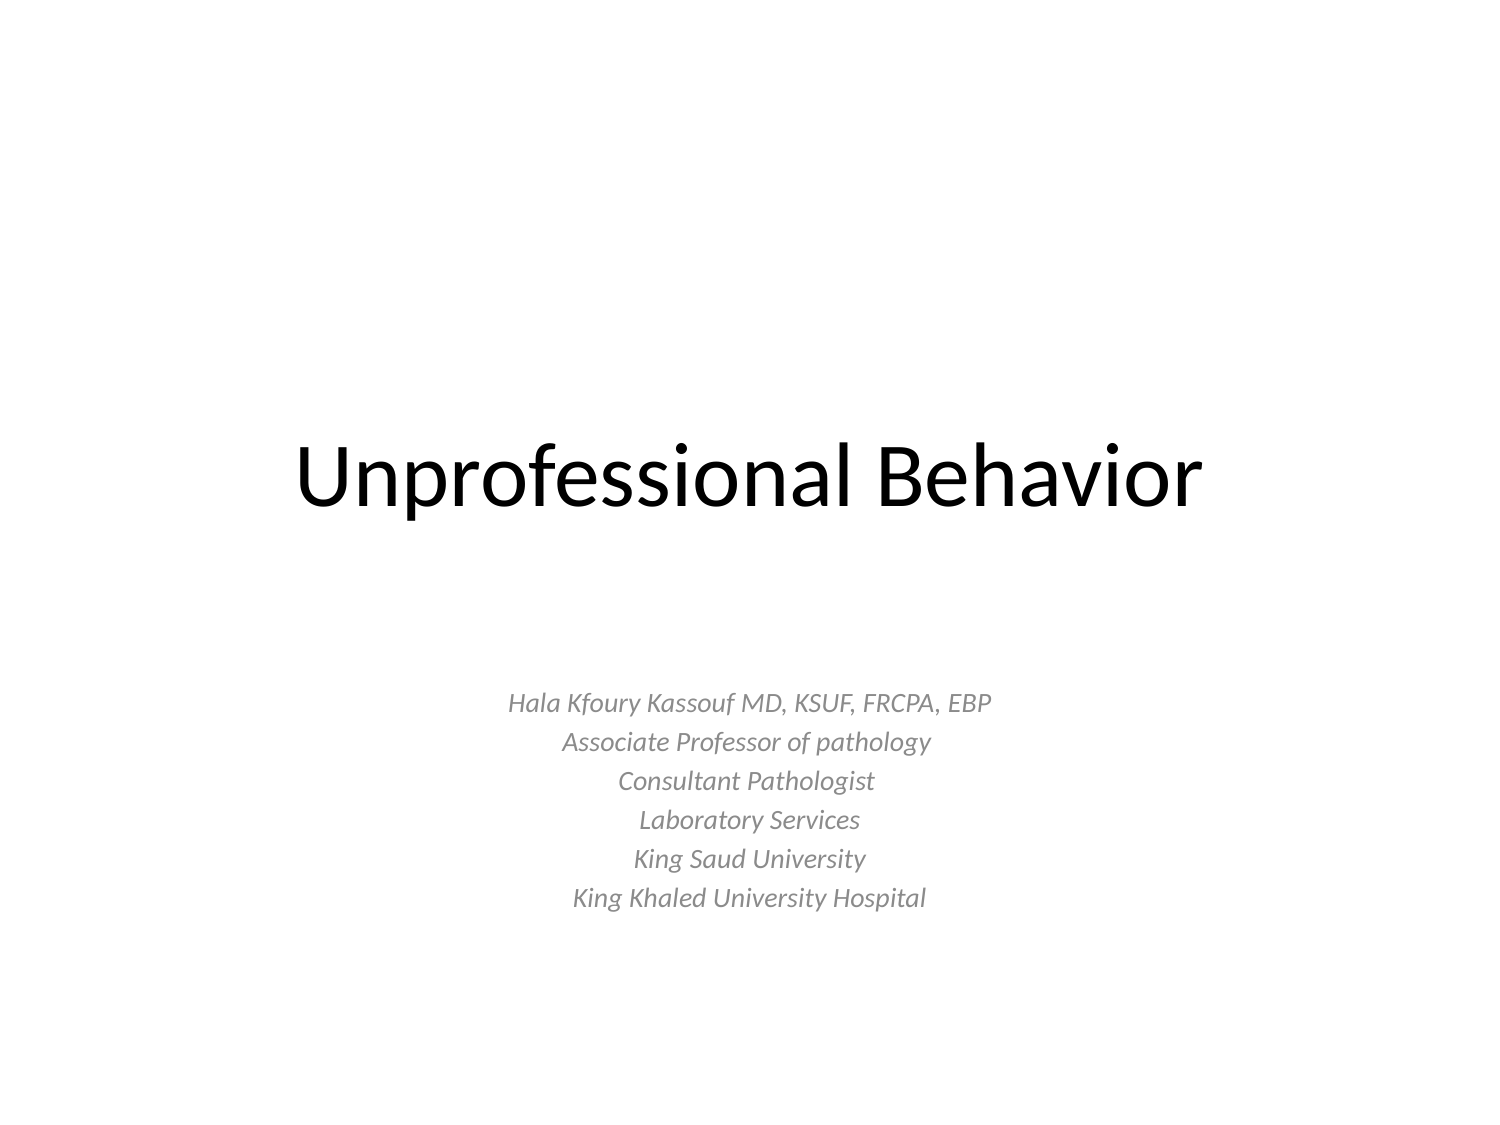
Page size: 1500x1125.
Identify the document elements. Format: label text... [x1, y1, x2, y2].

subtitle Hala Kfoury Kassouf MD, KSUF, FRCPA, EBP Associate Professor of pathology Consultant Pathologist Laboratory Services King Saud University King Khaled University Hospital [225, 637, 1275, 925]
title Unprofessional Behavior [112, 349, 1388, 591]
